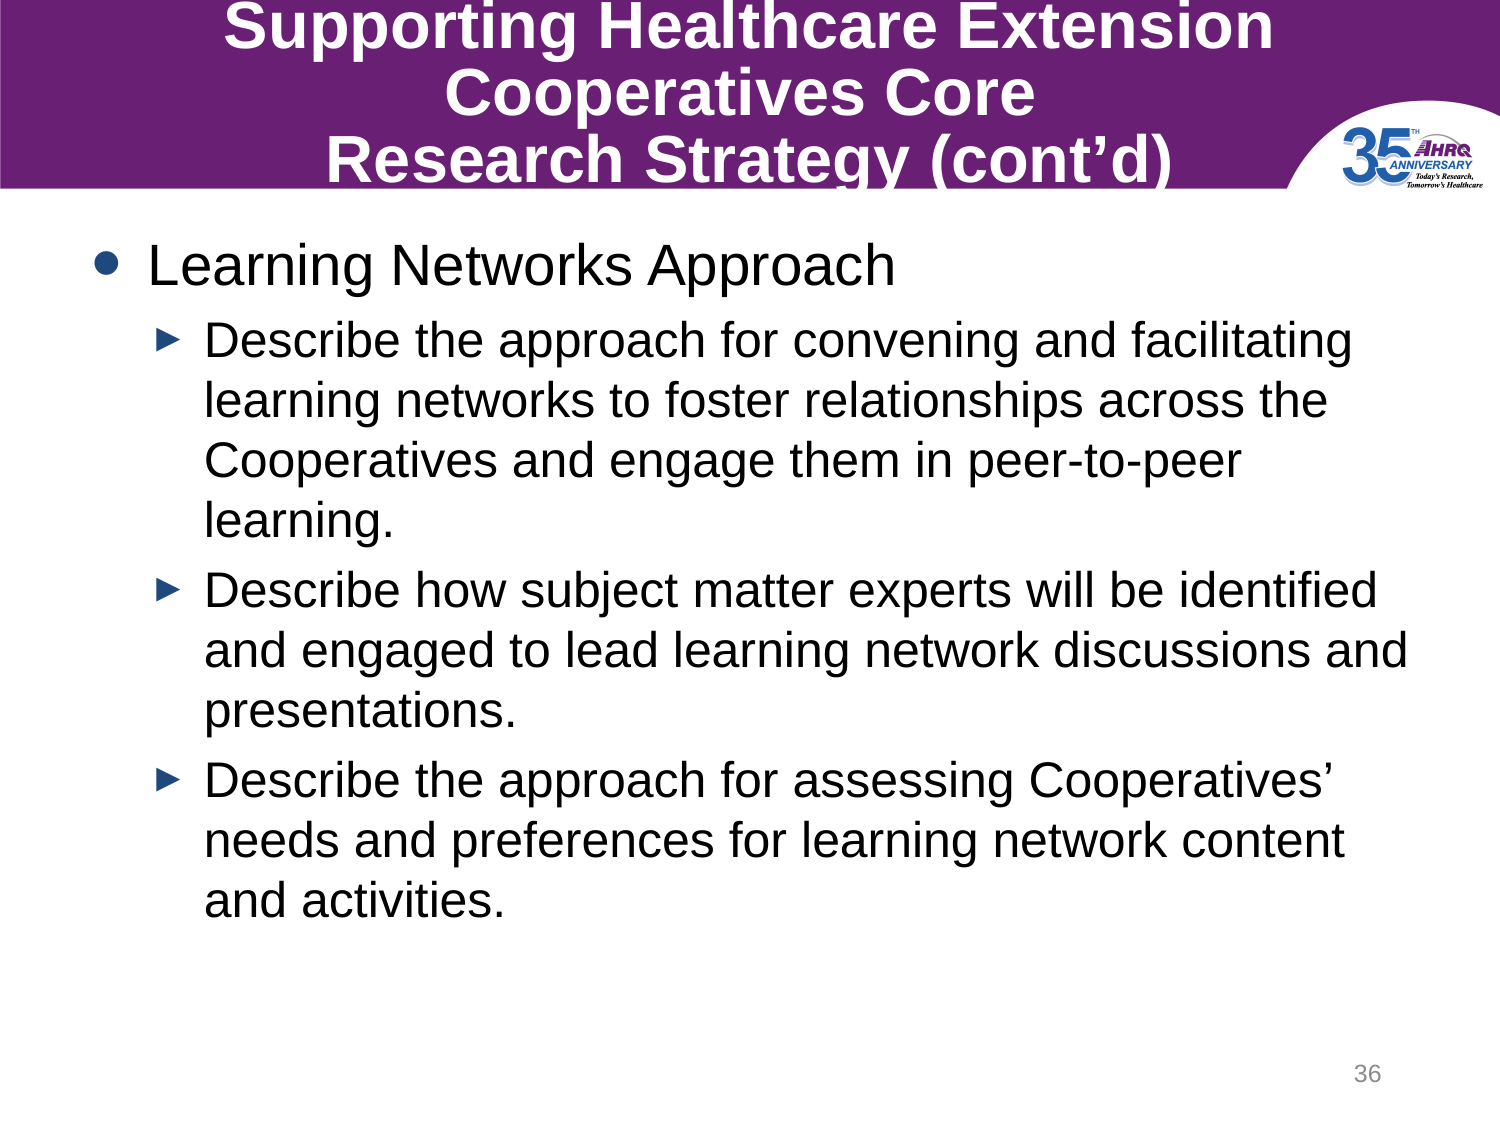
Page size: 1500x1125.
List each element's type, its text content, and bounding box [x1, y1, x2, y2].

slide_number 36 [1059, 1042, 1397, 1103]
title Supporting Healthcare Extension Cooperatives Core Research Strategy (cont’d) [140, 44, 1360, 147]
list Learning Networks Approach Describe the approach for convening and facilitating learning networks to foster relationships across the Cooperatives and engage them in peer-to-peer learning. Describe how subject matter experts will be identified and engaged to lead learning network discussions and presentations. Describe the approach for assessing Cooperatives’ needs and preferences for learning network content and activities. [76, 219, 1427, 983]
picture [0, 0, 1500, 1125]
